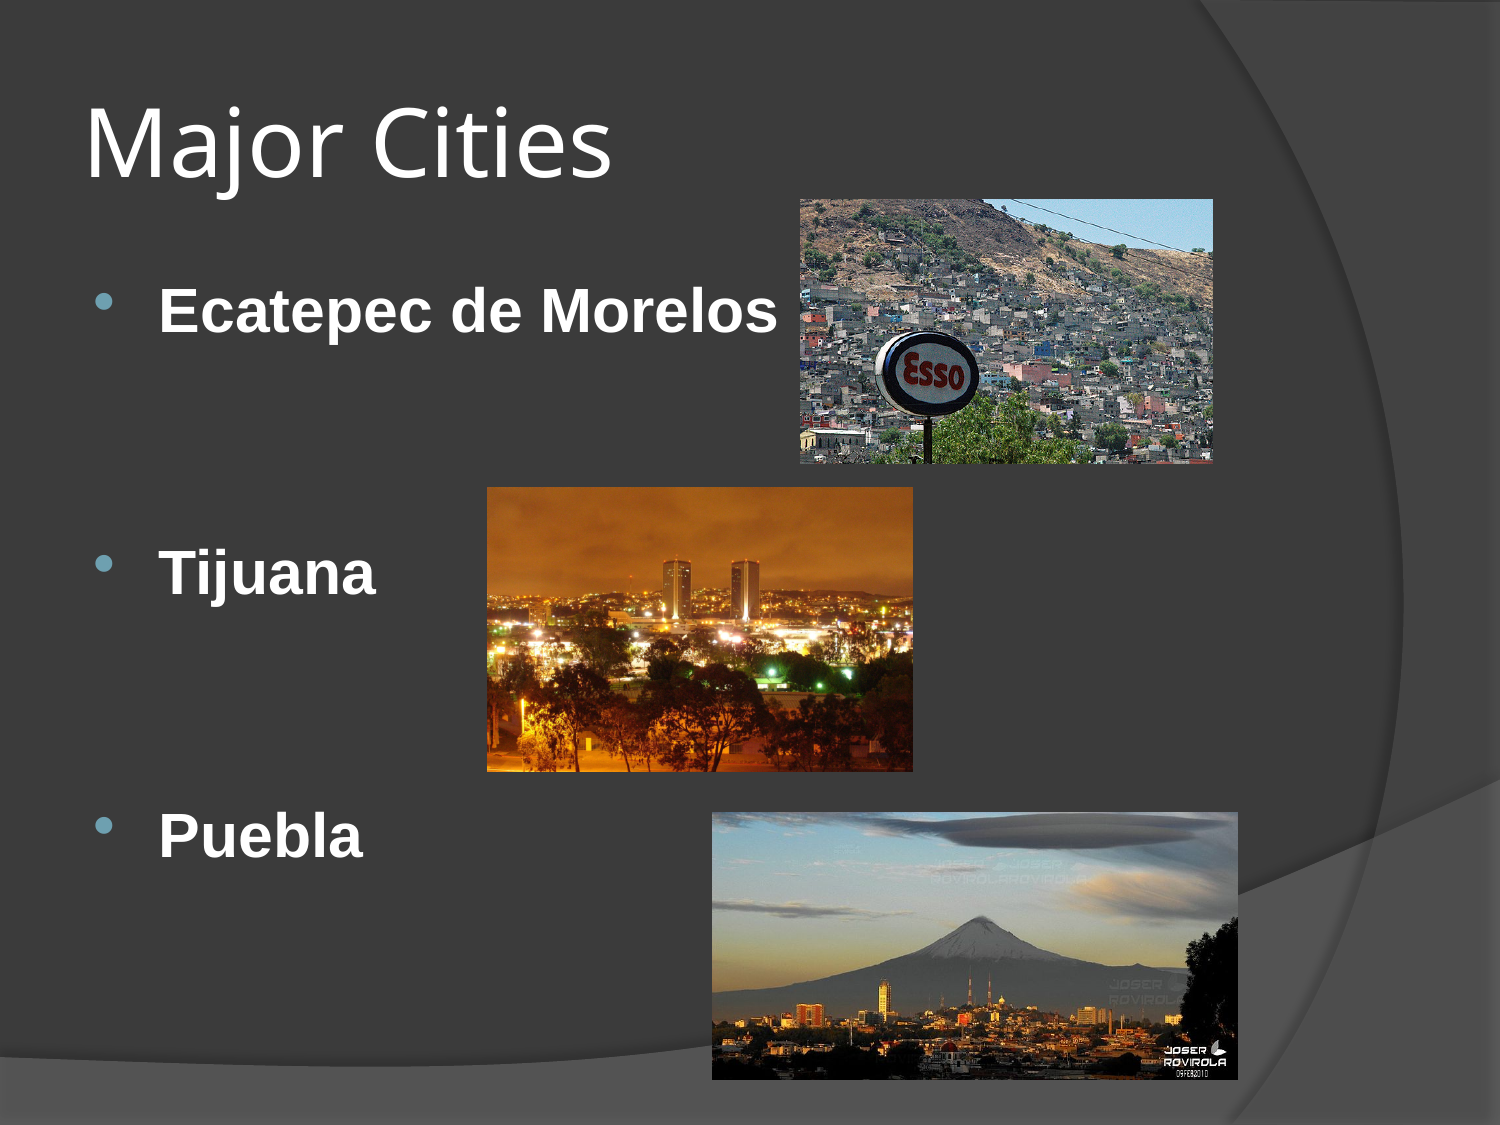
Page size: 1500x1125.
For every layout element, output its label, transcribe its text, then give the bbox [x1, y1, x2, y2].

list Ecatepec de Morelos Tijuana Puebla [75, 262, 1300, 1005]
picture [487, 487, 913, 772]
title Major Cities [75, 45, 1300, 233]
picture [799, 199, 1213, 464]
picture [712, 812, 1238, 1080]
